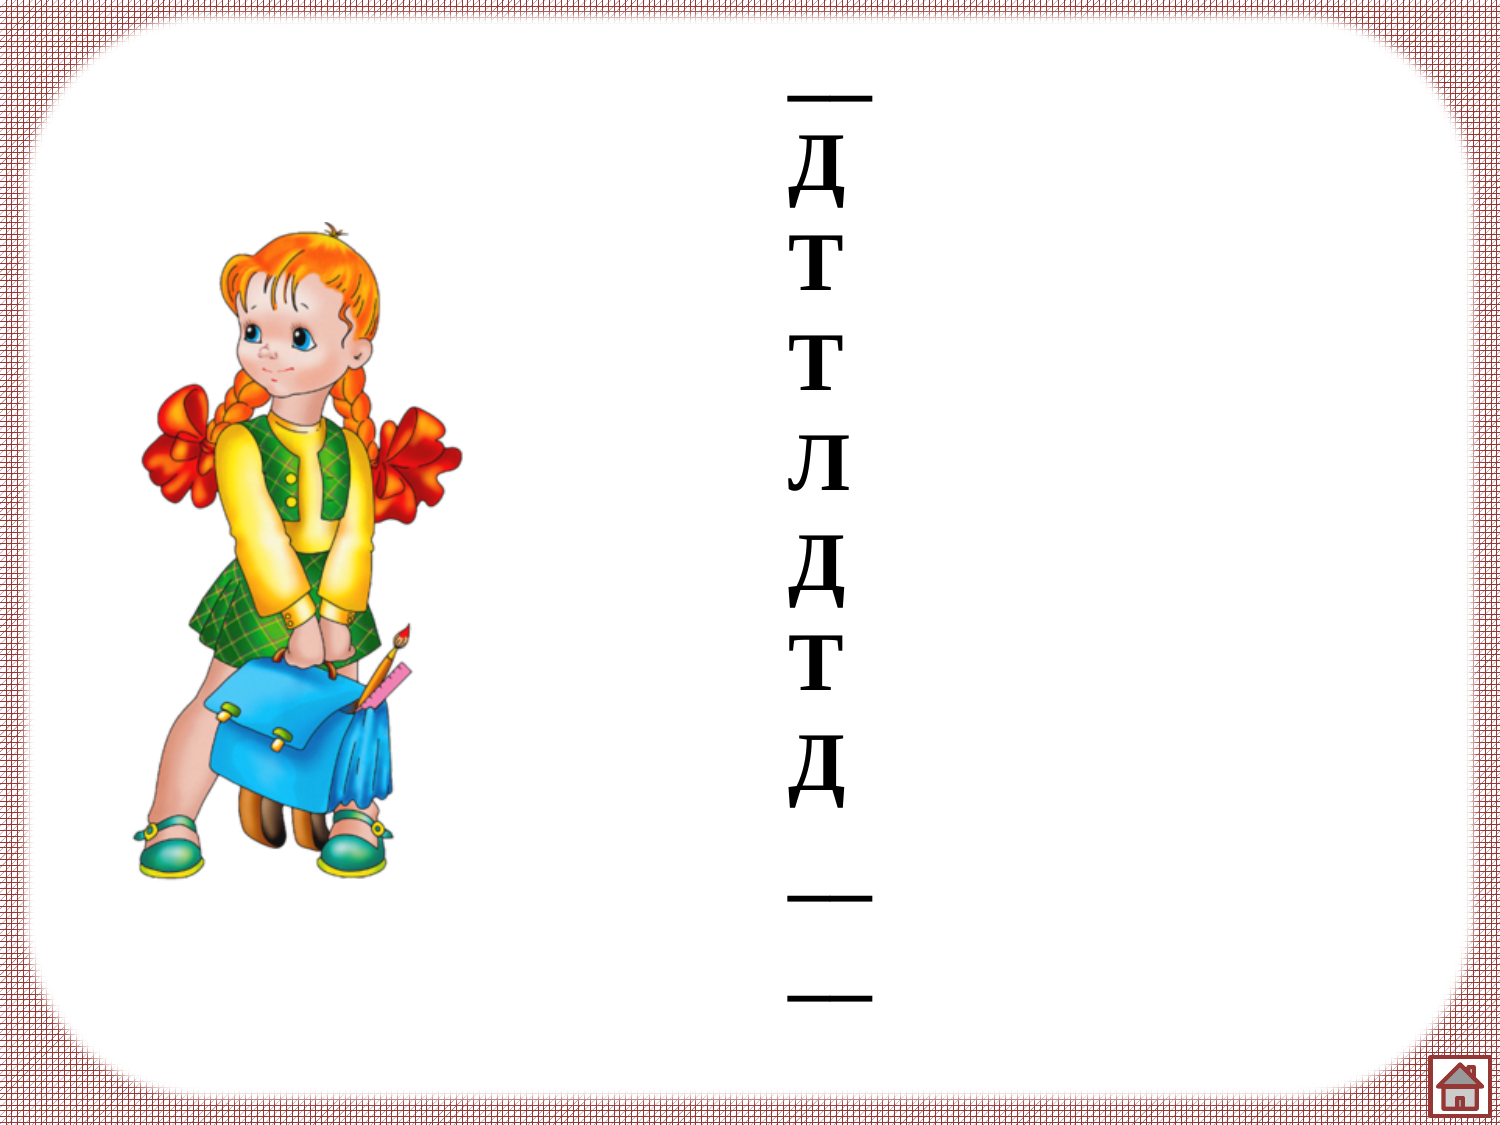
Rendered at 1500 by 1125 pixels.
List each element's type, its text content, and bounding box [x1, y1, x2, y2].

text_box __ Д Т Т Л Д Т Д __ __ [773, 0, 888, 1015]
text_box [1428, 1055, 1492, 1118]
picture [116, 222, 478, 896]
